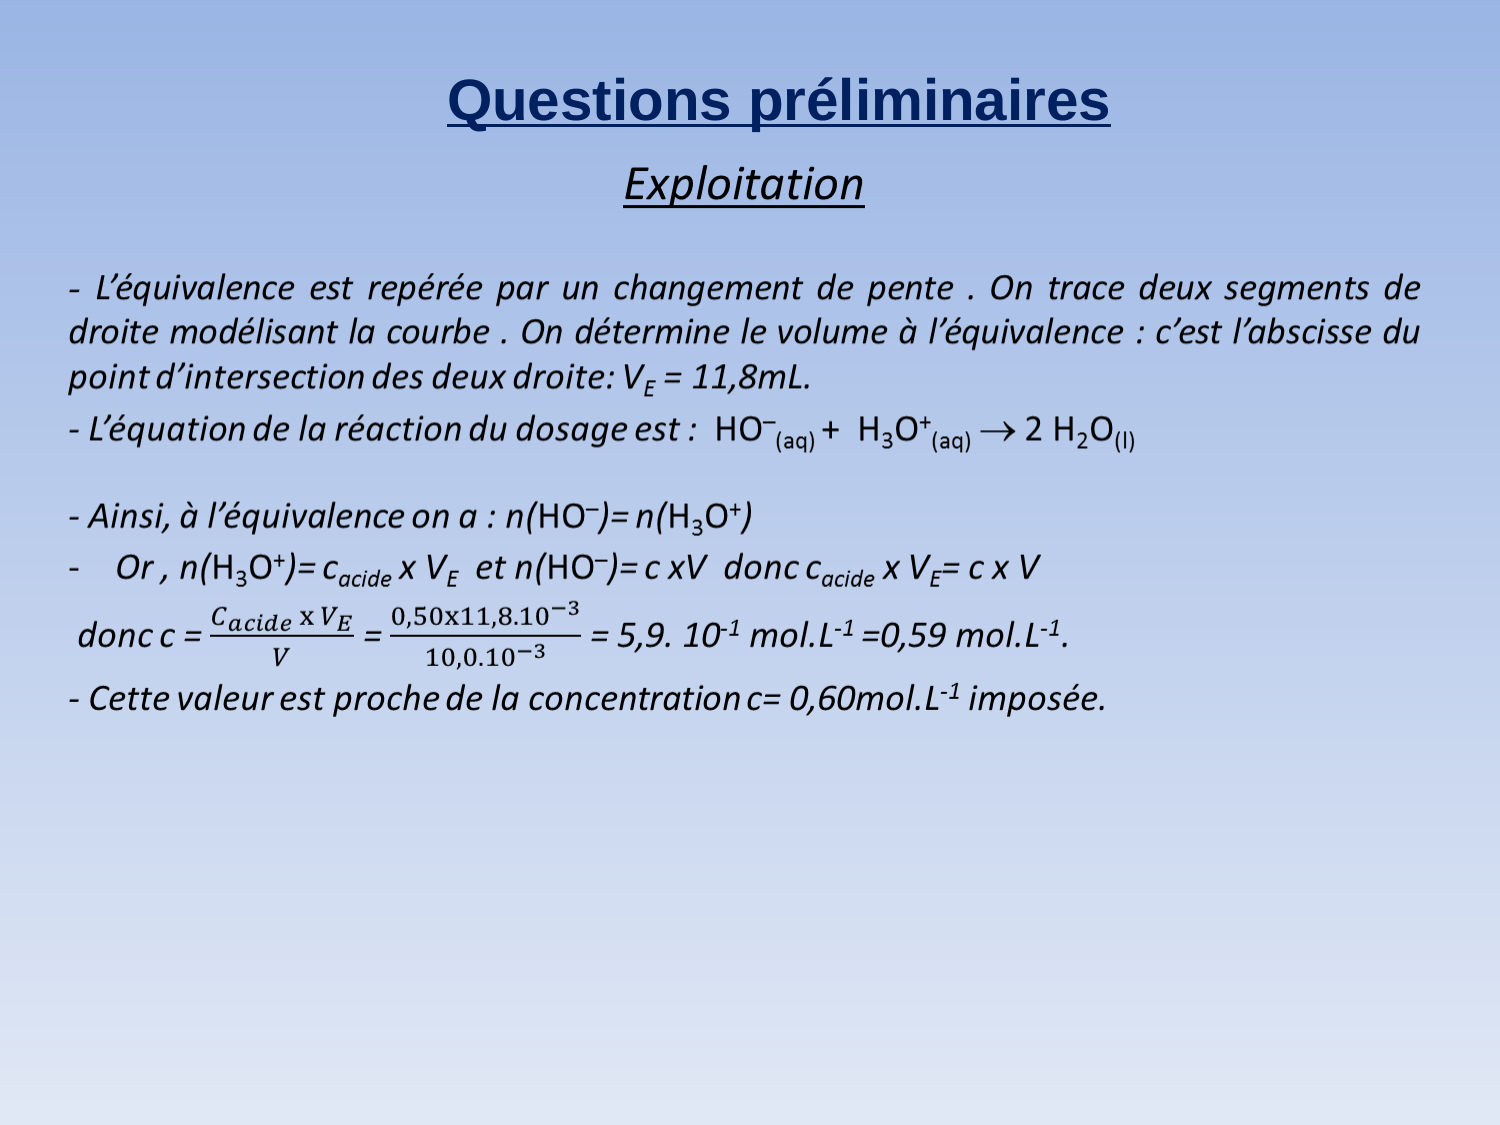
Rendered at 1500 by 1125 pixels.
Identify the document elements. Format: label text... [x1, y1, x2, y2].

picture [45, 136, 1444, 785]
text_box Questions préliminaires [171, 54, 1388, 136]
